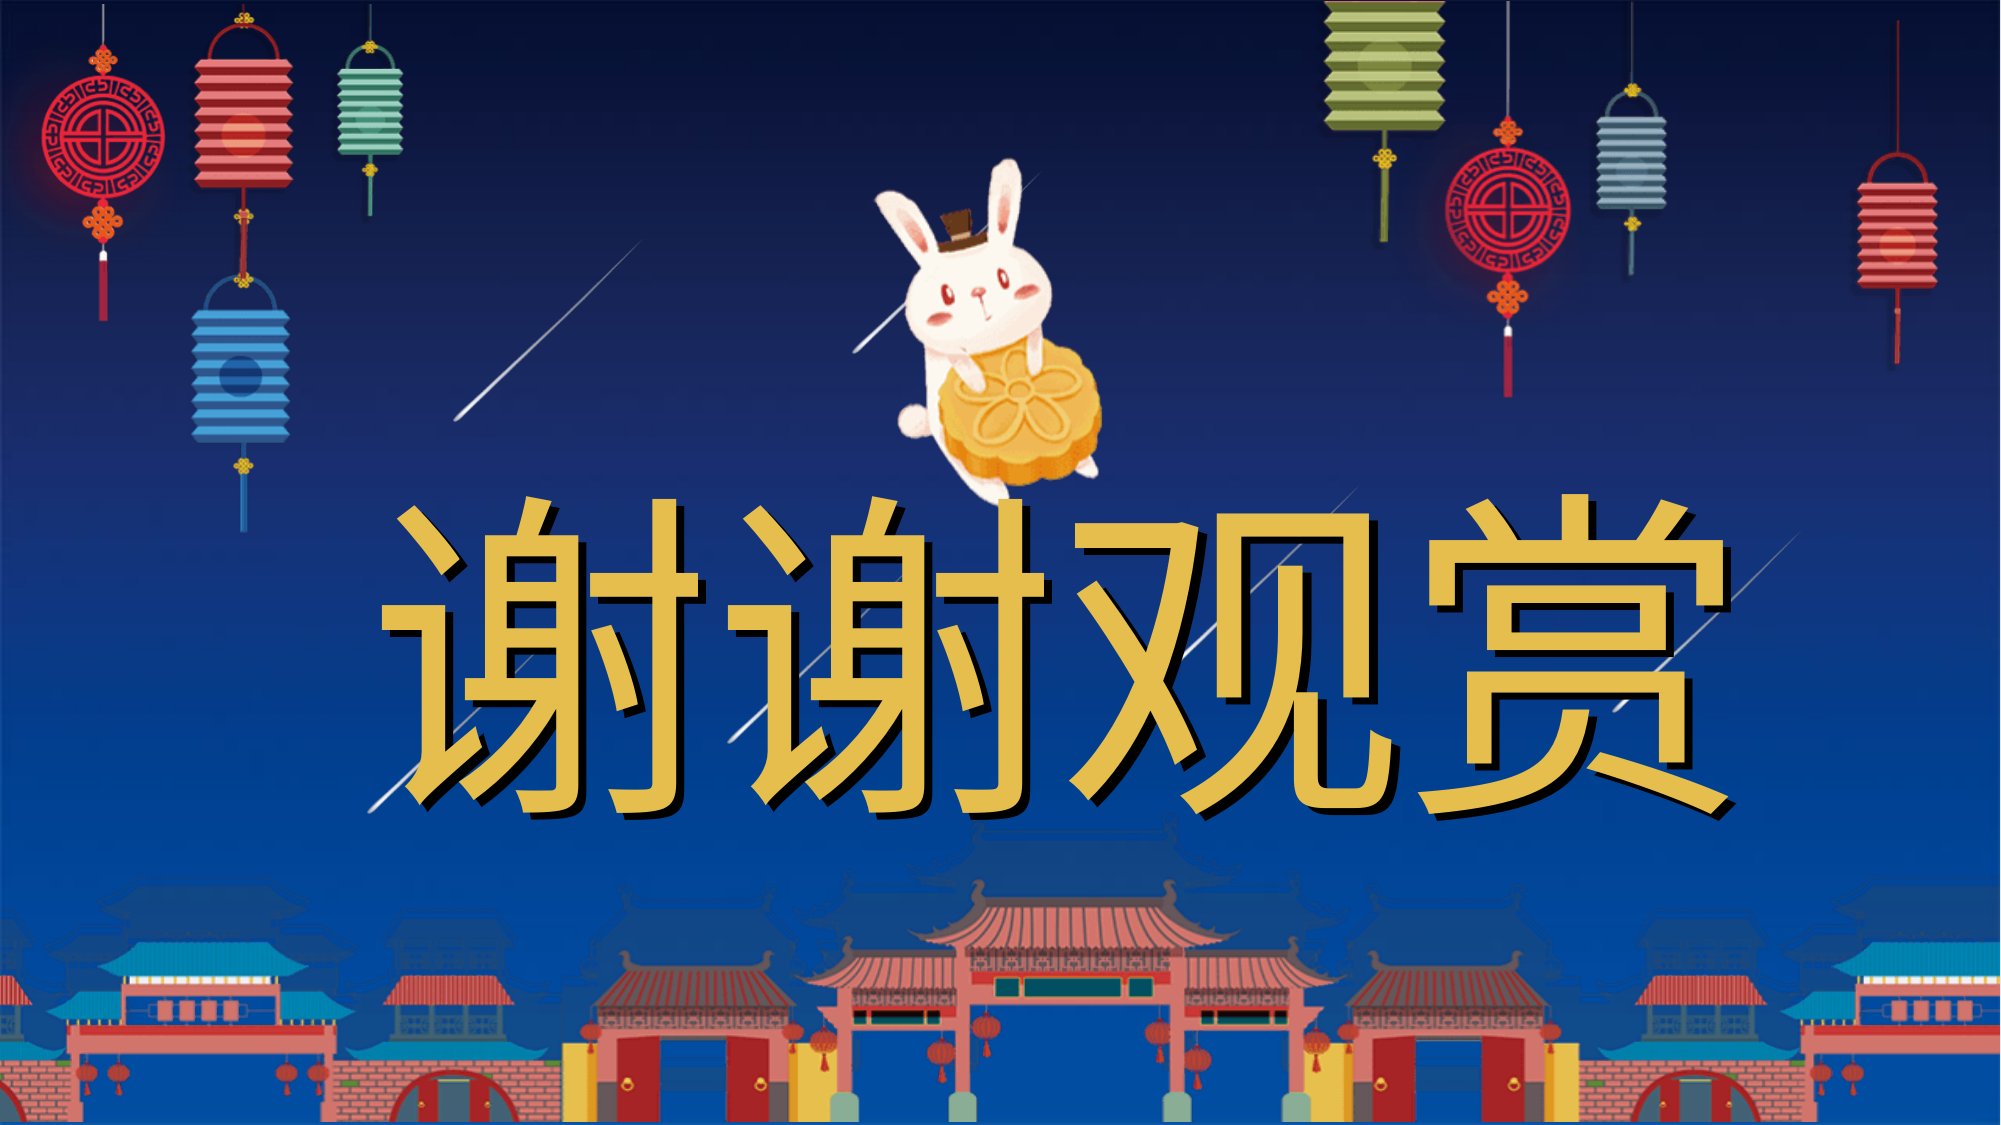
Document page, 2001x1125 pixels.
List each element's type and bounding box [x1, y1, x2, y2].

text_box [313, 434, 1812, 876]
picture [0, 0, 2001, 1125]
